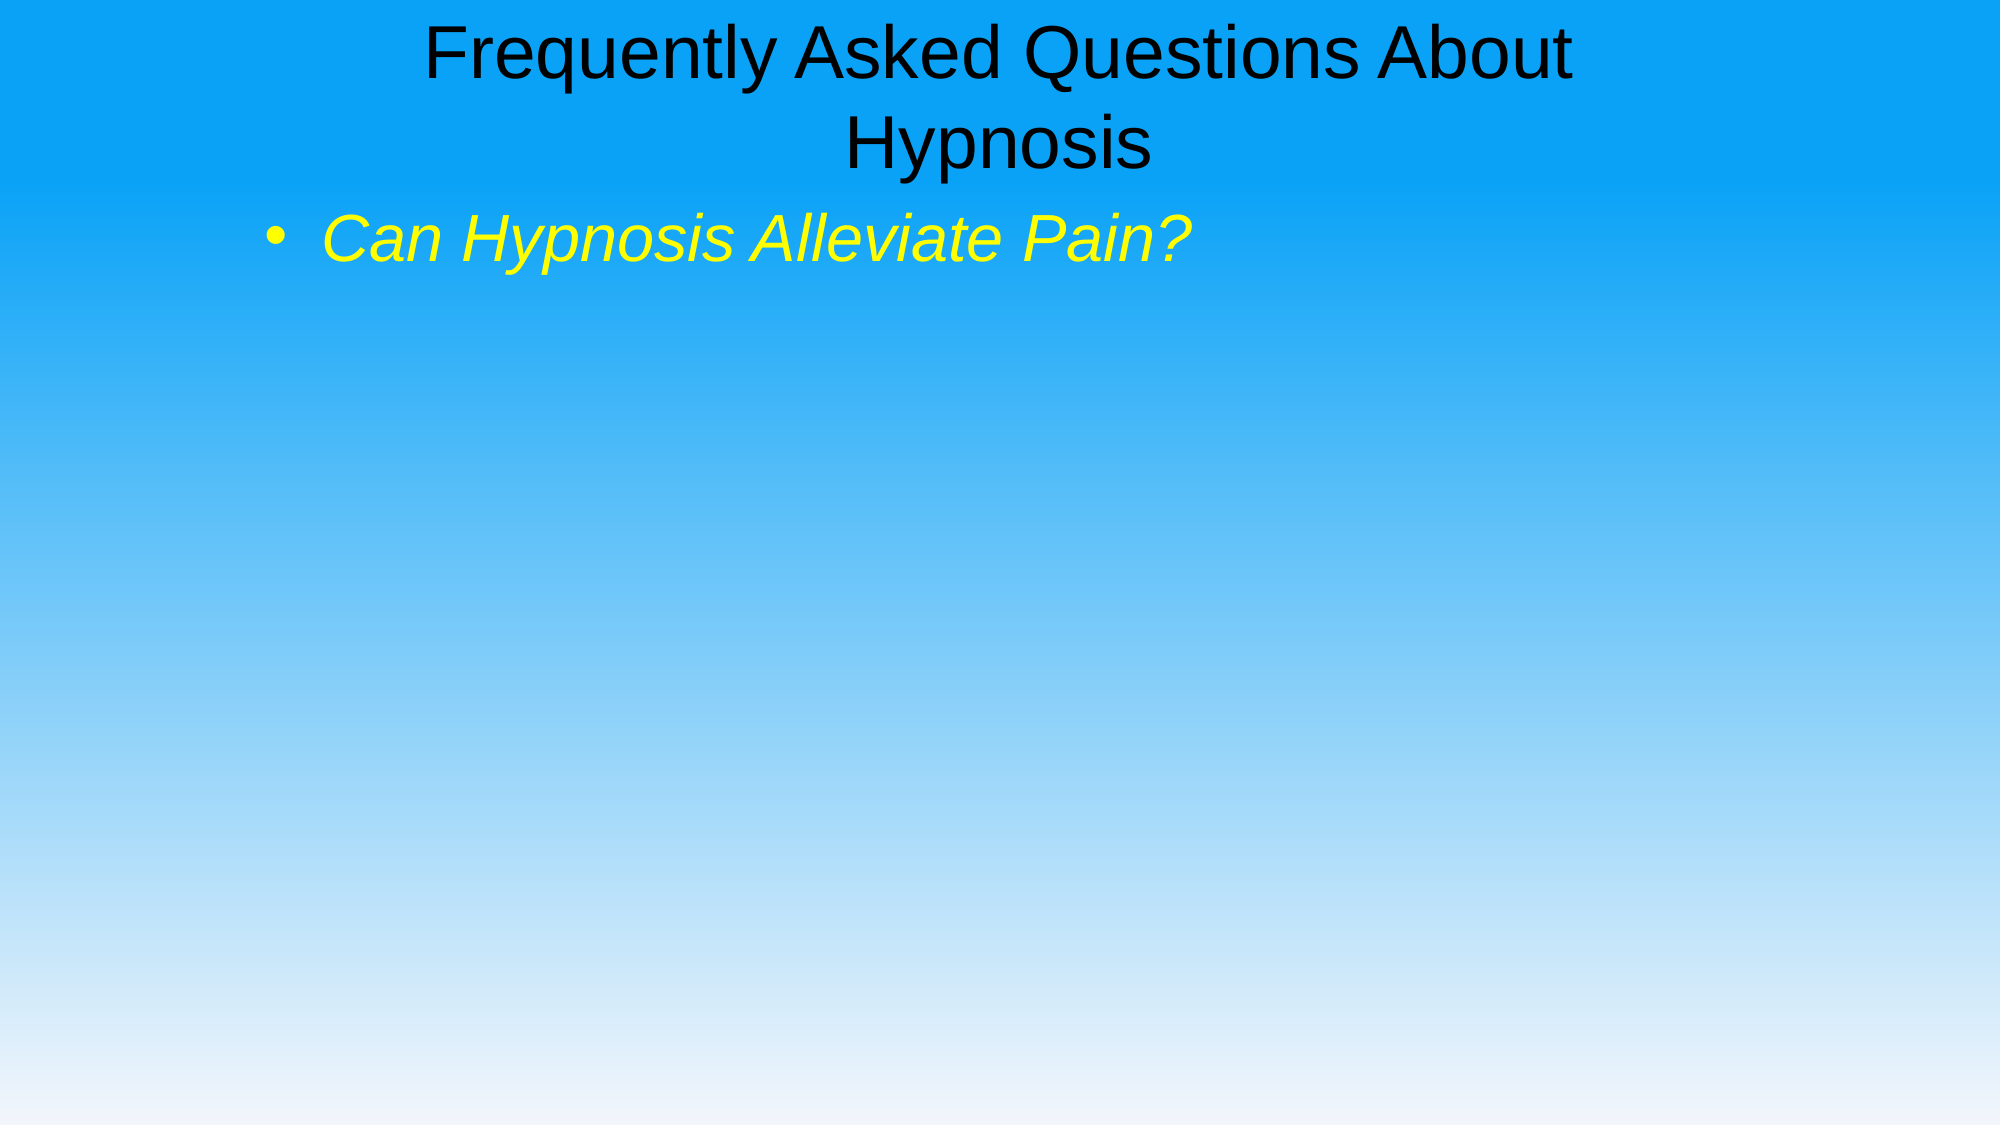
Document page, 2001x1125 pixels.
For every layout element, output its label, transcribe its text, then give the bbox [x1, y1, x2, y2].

title Frequently Asked Questions About Hypnosis [248, 0, 1749, 168]
text_box Can Hypnosis Alleviate Pain? [249, 187, 1750, 930]
